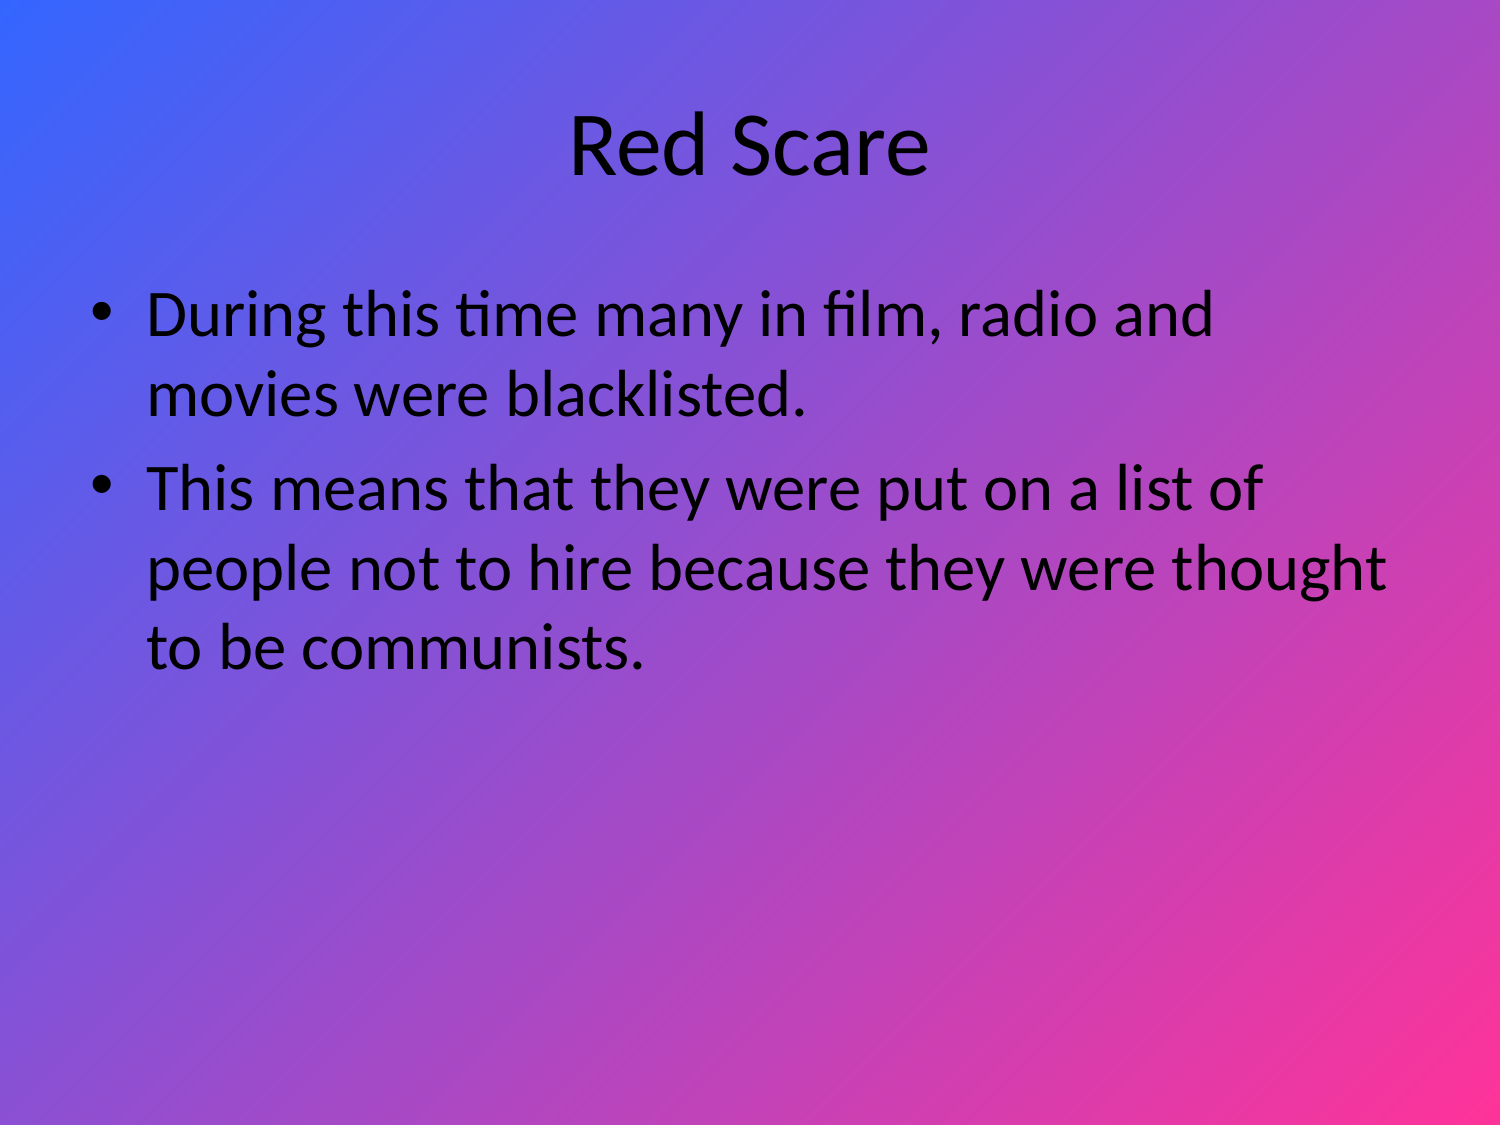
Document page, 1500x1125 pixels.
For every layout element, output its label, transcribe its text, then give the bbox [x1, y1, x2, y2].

title Red Scare [75, 45, 1425, 233]
list During this time many in film, radio and movies were blacklisted. This means that they were put on a list of people not to hire because they were thought to be communists. [75, 262, 1425, 1005]
